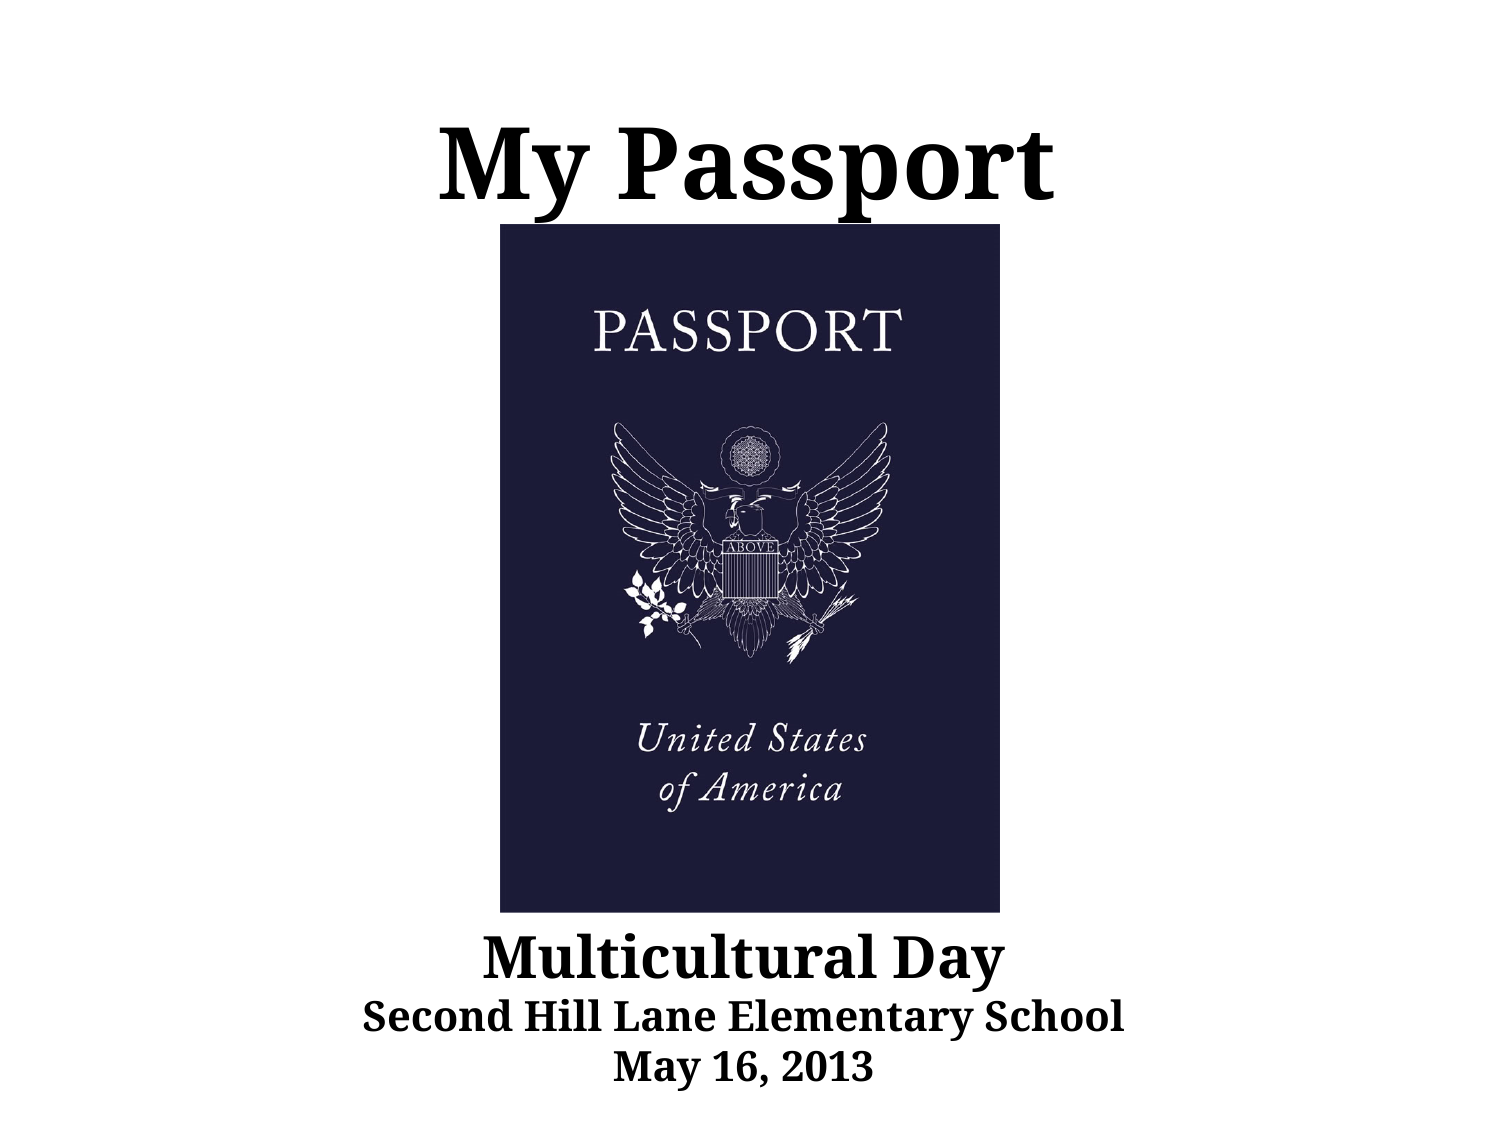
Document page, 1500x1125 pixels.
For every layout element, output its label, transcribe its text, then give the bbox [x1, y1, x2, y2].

text_box My Passport [422, 74, 1078, 210]
picture [499, 224, 1001, 918]
subtitle Multicultural Day Second Hill Lane Elementary School May 16, 2013 [268, 912, 1219, 1100]
